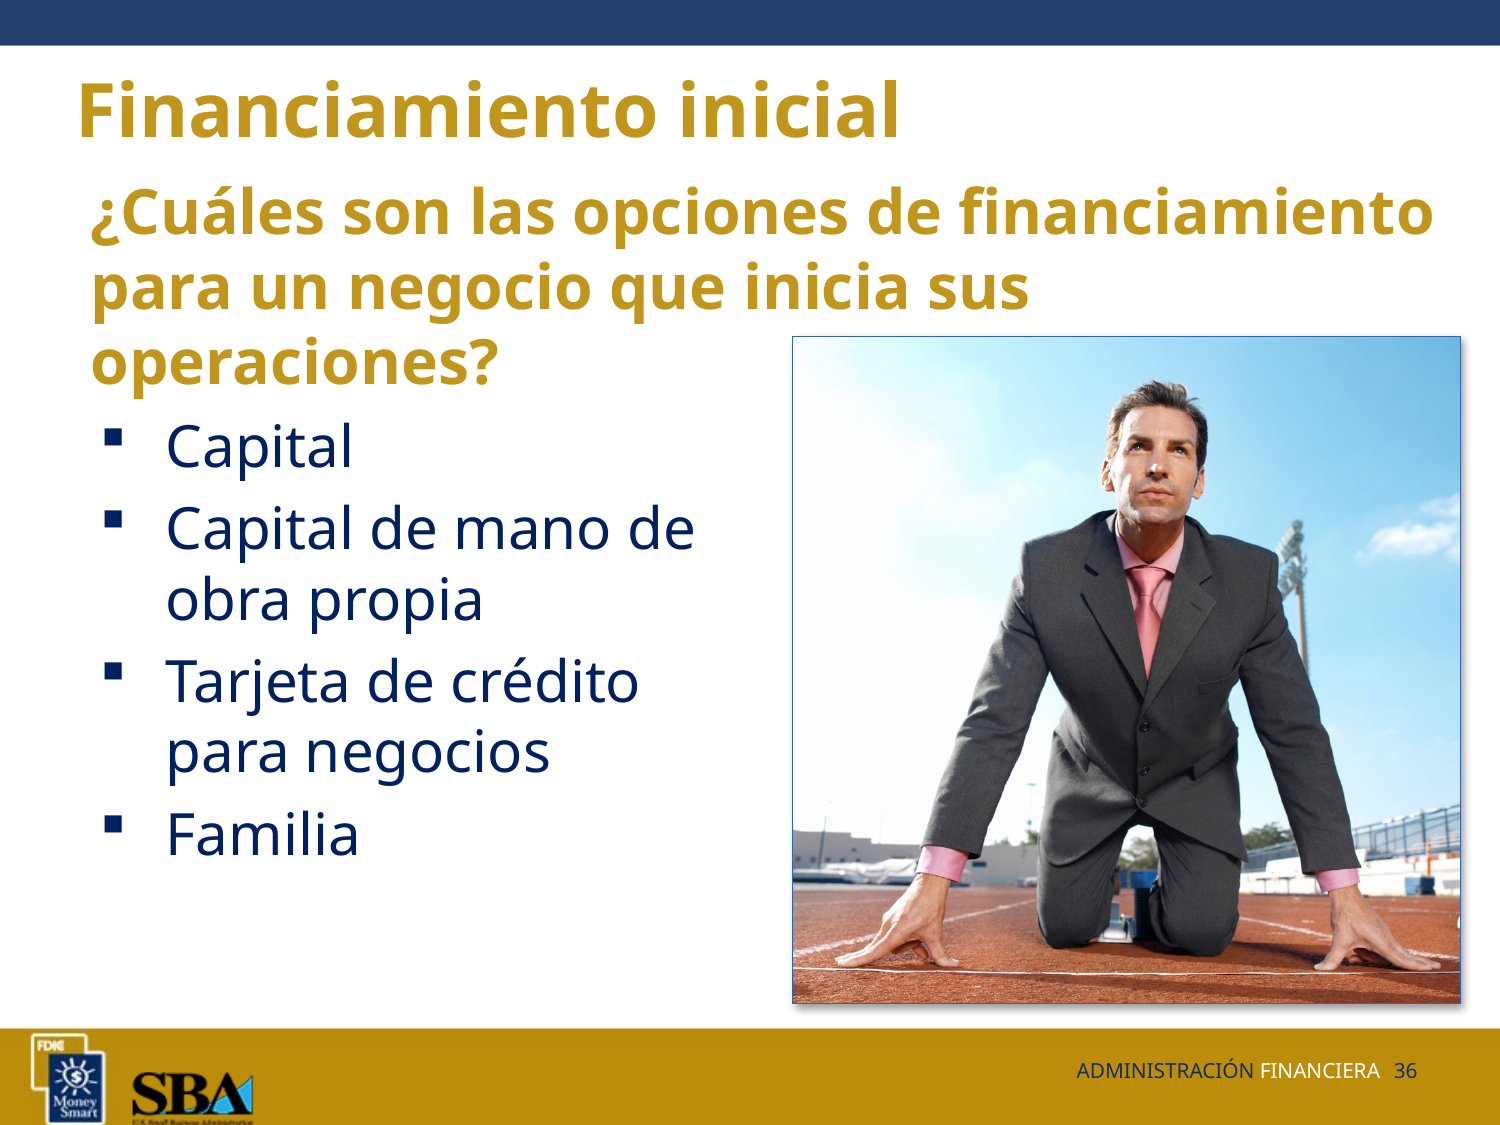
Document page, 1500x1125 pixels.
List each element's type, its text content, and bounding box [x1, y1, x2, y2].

picture [0, 0, 1500, 1125]
list ¿Cuáles son las opciones de financiamiento para un negocio que inicia sus operaciones? Capital Capital de mano de obra propia Tarjeta de crédito para negocios Familia [90, 171, 1441, 872]
title Financiamiento inicial [75, 62, 1425, 163]
